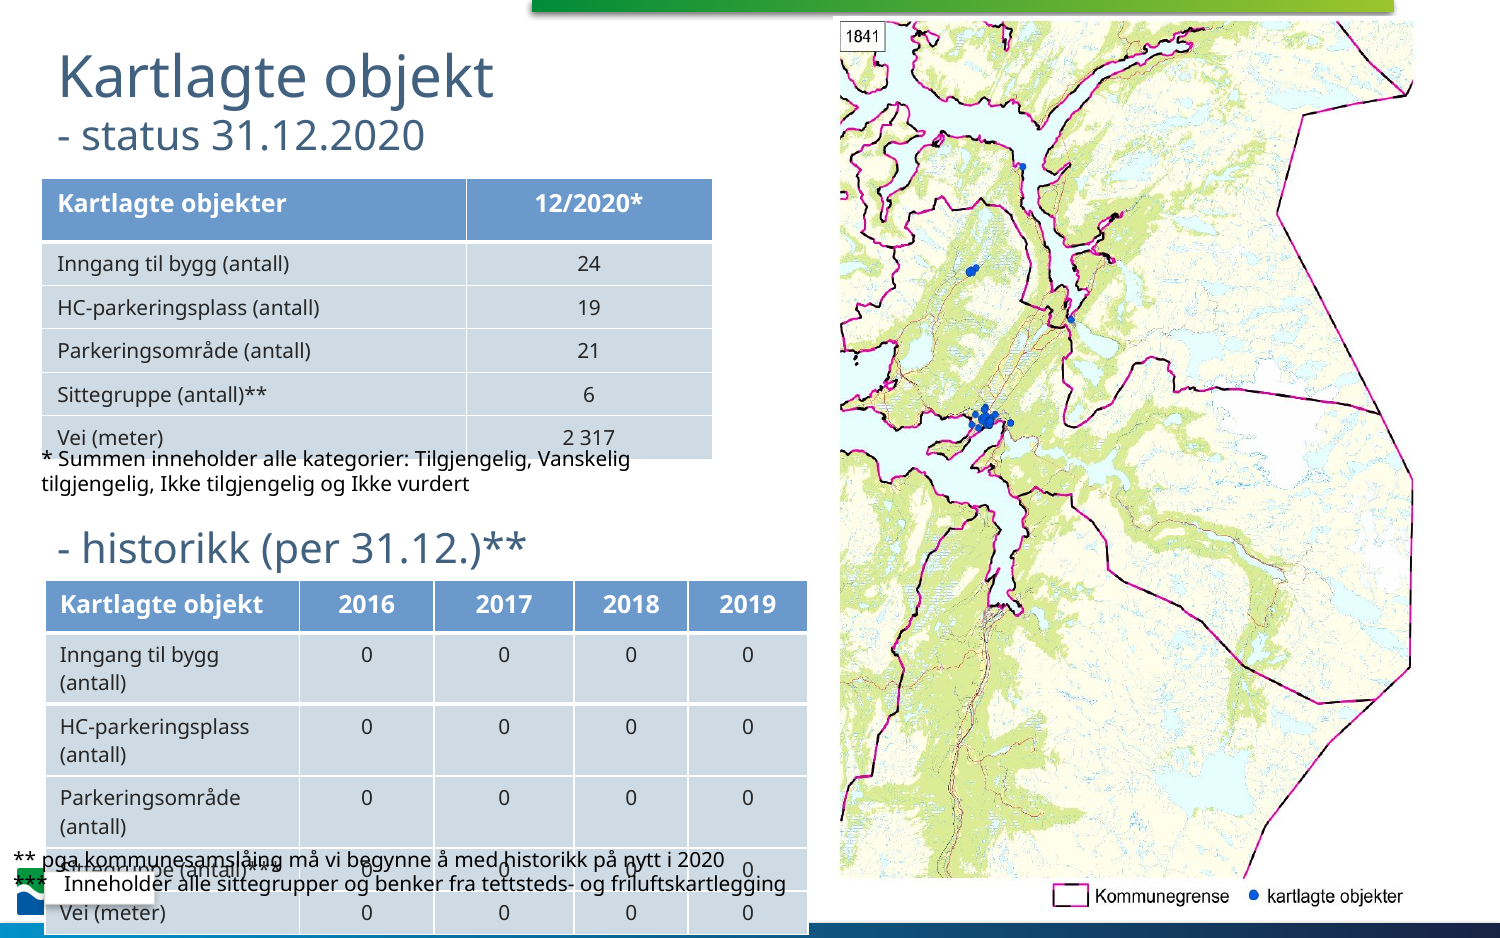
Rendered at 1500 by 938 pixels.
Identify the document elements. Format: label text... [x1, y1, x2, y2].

text_box - historikk (per 31.12.)** [42, 496, 828, 580]
table_header Kartlagte objekter [42, 179, 466, 240]
table_cell 21 [467, 329, 712, 372]
table_cell Parkeringsområde (antall) [42, 329, 466, 372]
table_cell 2 317 [467, 416, 712, 459]
table_cell Inngang til bygg (antall) [46, 635, 299, 702]
table_header Kartlagte objekt [46, 581, 299, 631]
table_cell HC-parkeringsplass (antall) [42, 286, 466, 328]
table_cell 0 [802, 849, 807, 890]
table_cell 0 [575, 904, 687, 934]
text_box ** pga kommunesamslåing må vi begynne å med historikk på nytt i 2020 *** Inneholder alle sittegrupper og benker fra tettsteds- og friluftskartlegging [0, 838, 802, 904]
table_cell 19 [467, 286, 712, 328]
table_cell 0 [689, 706, 807, 775]
table_cell 0 [300, 904, 433, 934]
table_cell 24 [467, 244, 712, 285]
table_cell 0 [689, 892, 807, 934]
table_cell Vei (meter) [46, 904, 299, 934]
table_cell Vei (meter) [42, 416, 466, 438]
table_cell 6 [467, 373, 712, 415]
table_cell 0 [575, 706, 687, 775]
table_cell 0 [575, 777, 687, 838]
table_cell 0 [435, 706, 573, 775]
picture [833, 16, 1419, 913]
text_box Kartlagte objekt - status 31.12.2020 [42, 24, 828, 167]
table_cell 0 [435, 635, 573, 702]
table_cell 0 [300, 635, 433, 702]
table_header 2018 [575, 581, 687, 631]
table_cell 0 [435, 777, 573, 838]
table_header 2019 [689, 581, 807, 631]
table_cell Sittegruppe (antall)** [42, 373, 466, 415]
table_header 2017 [435, 581, 573, 631]
table_cell 0 [689, 777, 807, 847]
table_header 12/2020* [467, 179, 712, 240]
table_cell 0 [575, 635, 687, 702]
table_cell HC-parkeringsplass (antall) [46, 706, 299, 775]
text_box * Summen inneholder alle kategorier: Tilgjengelig, Vanskelig tilgjengelig, Ikke tilgjengelig og Ikke vurdert [26, 438, 711, 504]
table_header 2016 [300, 581, 433, 631]
table_cell 0 [435, 904, 573, 934]
table_cell Parkeringsområde (antall) [46, 777, 299, 838]
table_cell Inngang til bygg (antall) [42, 244, 466, 285]
table_cell 0 [300, 706, 433, 775]
table_cell 0 [689, 635, 807, 702]
table_cell 0 [300, 777, 433, 838]
